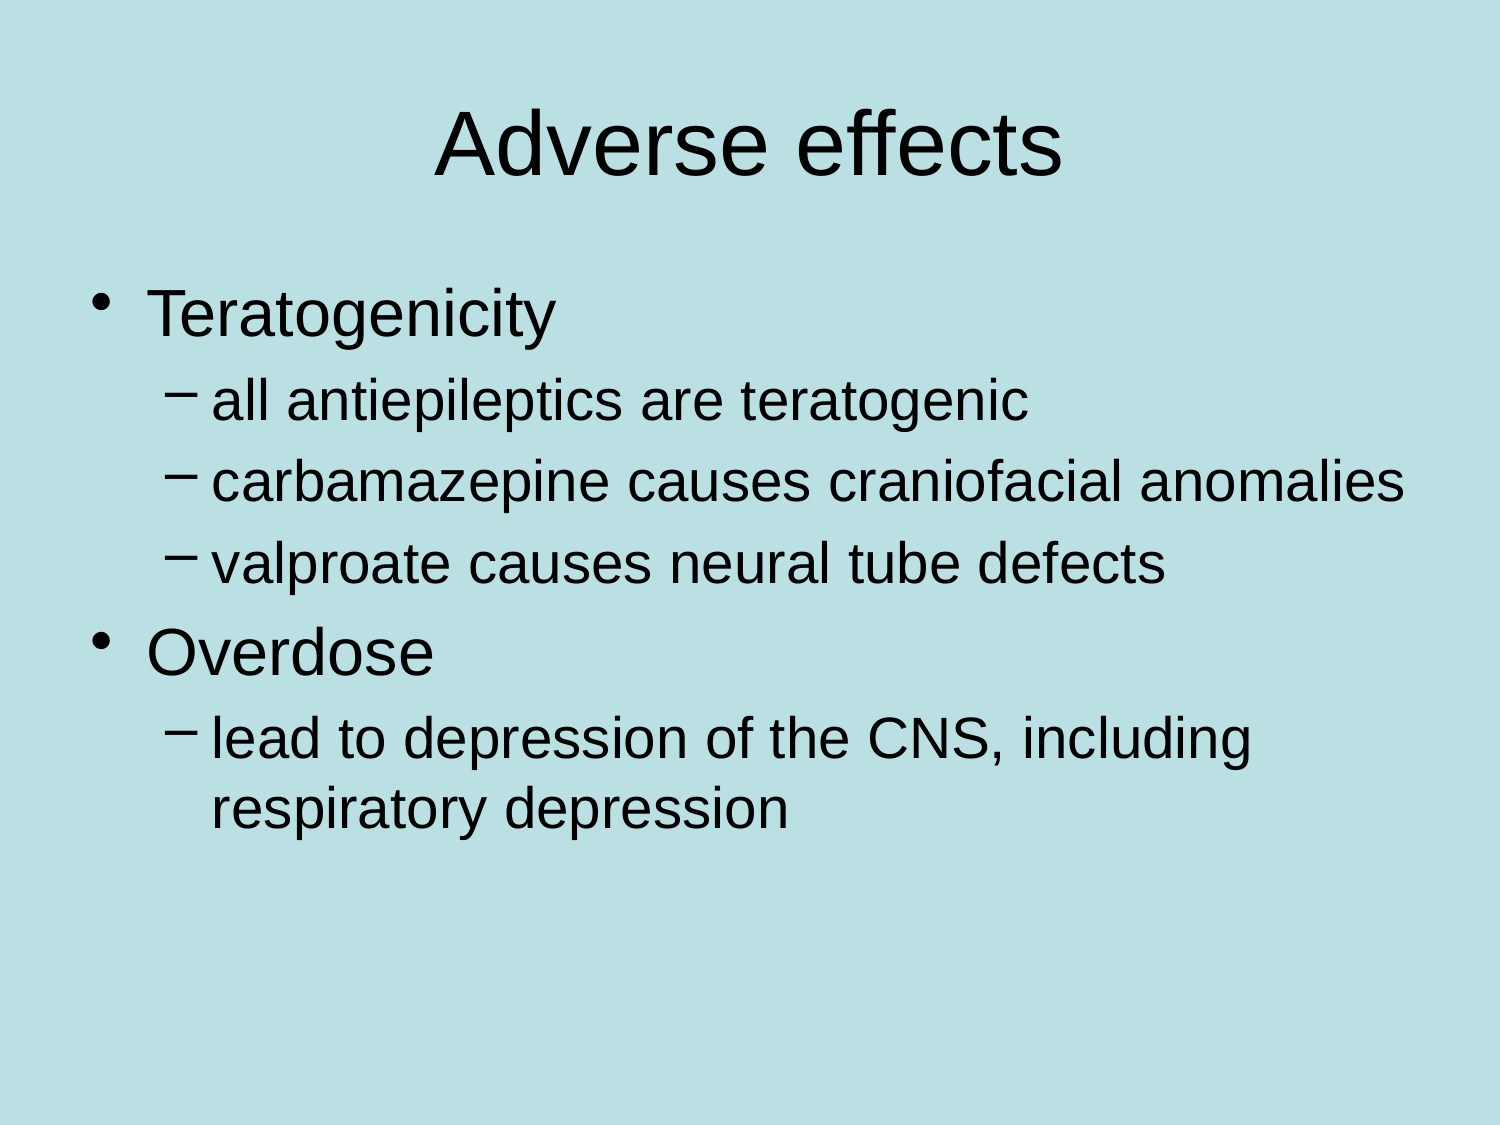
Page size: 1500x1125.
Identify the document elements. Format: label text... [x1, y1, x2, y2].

list Teratogenicity all antiepileptics are teratogenic carbamazepine causes craniofacial anomalies valproate causes neural tube defects Overdose lead to depression of the CNS, including respiratory depression [75, 262, 1425, 1005]
title Adverse effects [75, 45, 1425, 233]
